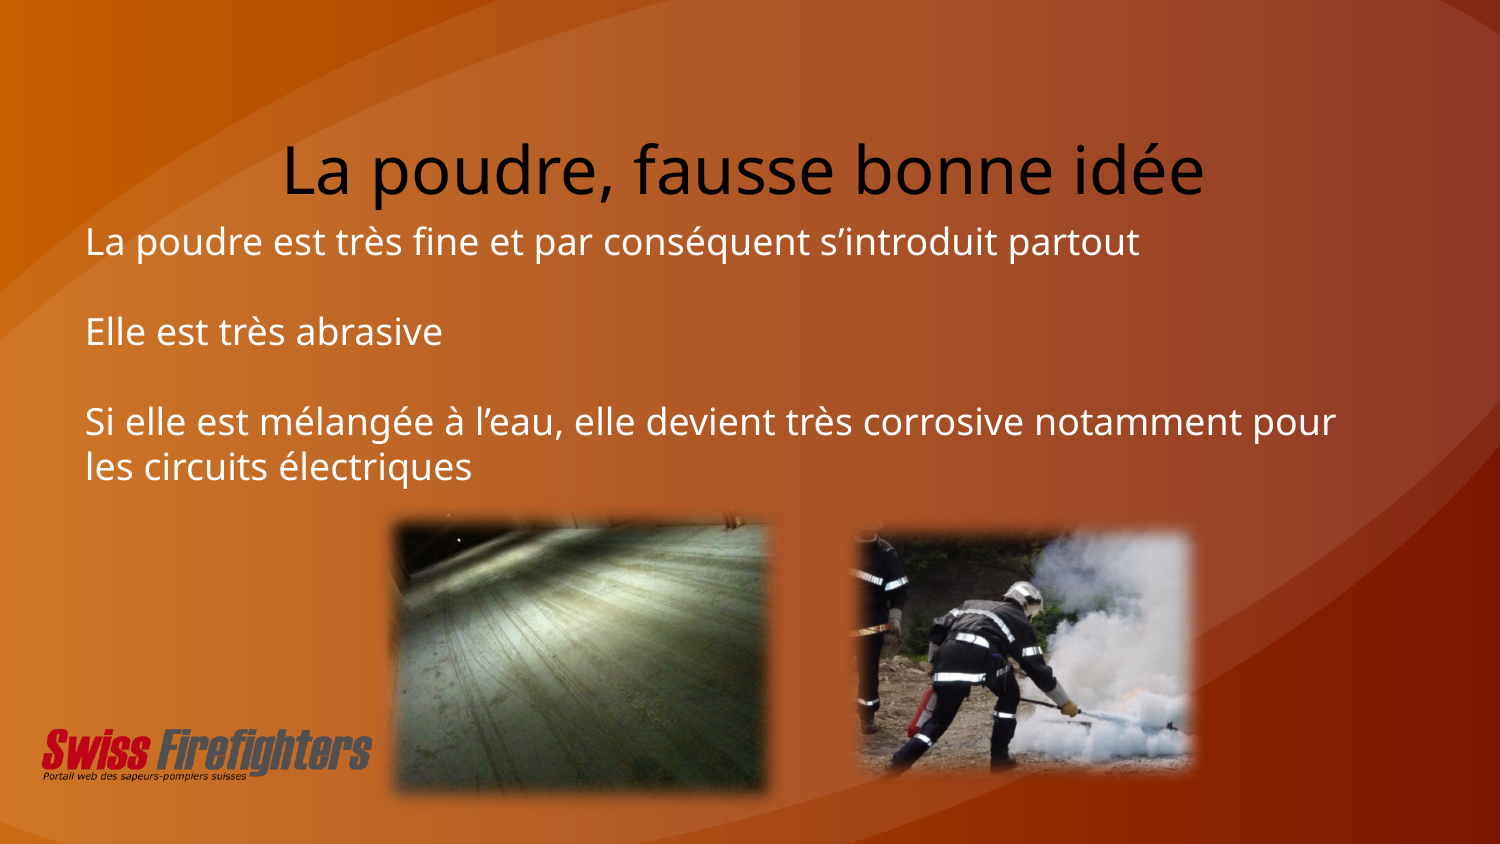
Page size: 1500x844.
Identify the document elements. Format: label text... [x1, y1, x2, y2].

text_box La poudre est très fine et par conséquent s’introduit partout Elle est très abrasive Si elle est mélangée à l’eau, elle devient très corrosive notamment pour les circuits électriques [70, 210, 1383, 496]
title La poudre, fausse bonne idée [105, 33, 1383, 210]
picture [0, 0, 1500, 844]
